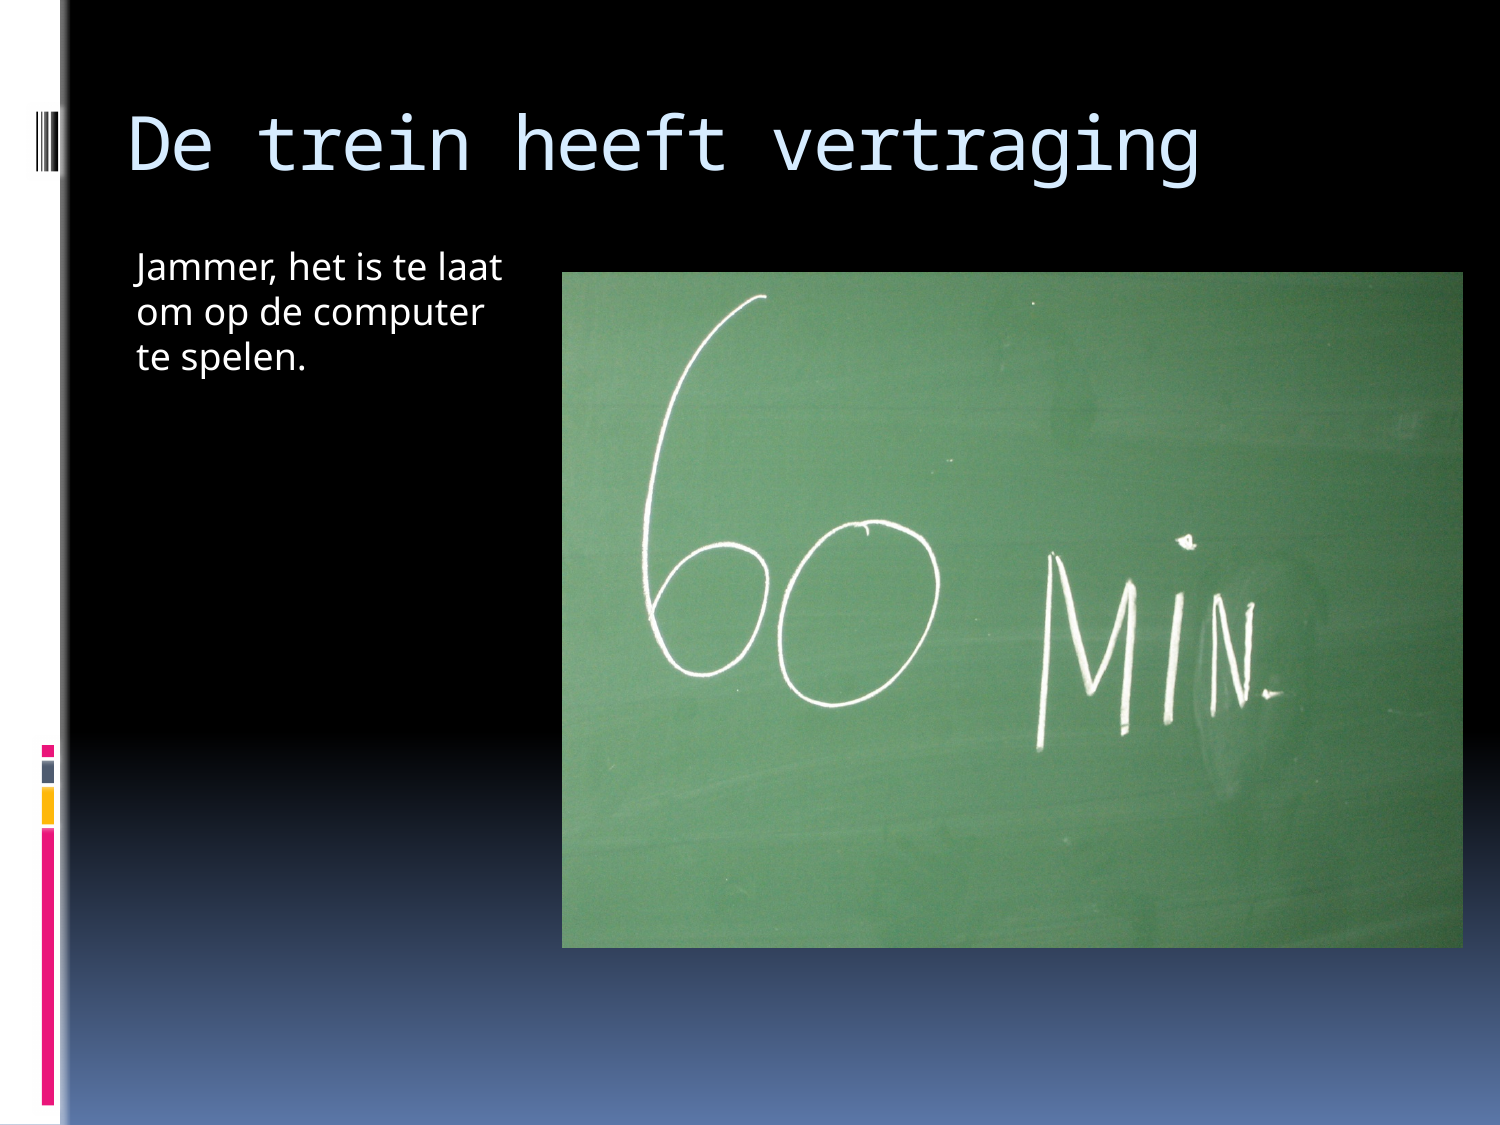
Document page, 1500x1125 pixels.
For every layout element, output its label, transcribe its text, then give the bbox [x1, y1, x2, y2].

title De trein heeft vertraging [112, 44, 1463, 236]
list Jammer, het is te laat om op de computer te spelen. [112, 235, 525, 986]
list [561, 272, 1463, 949]
